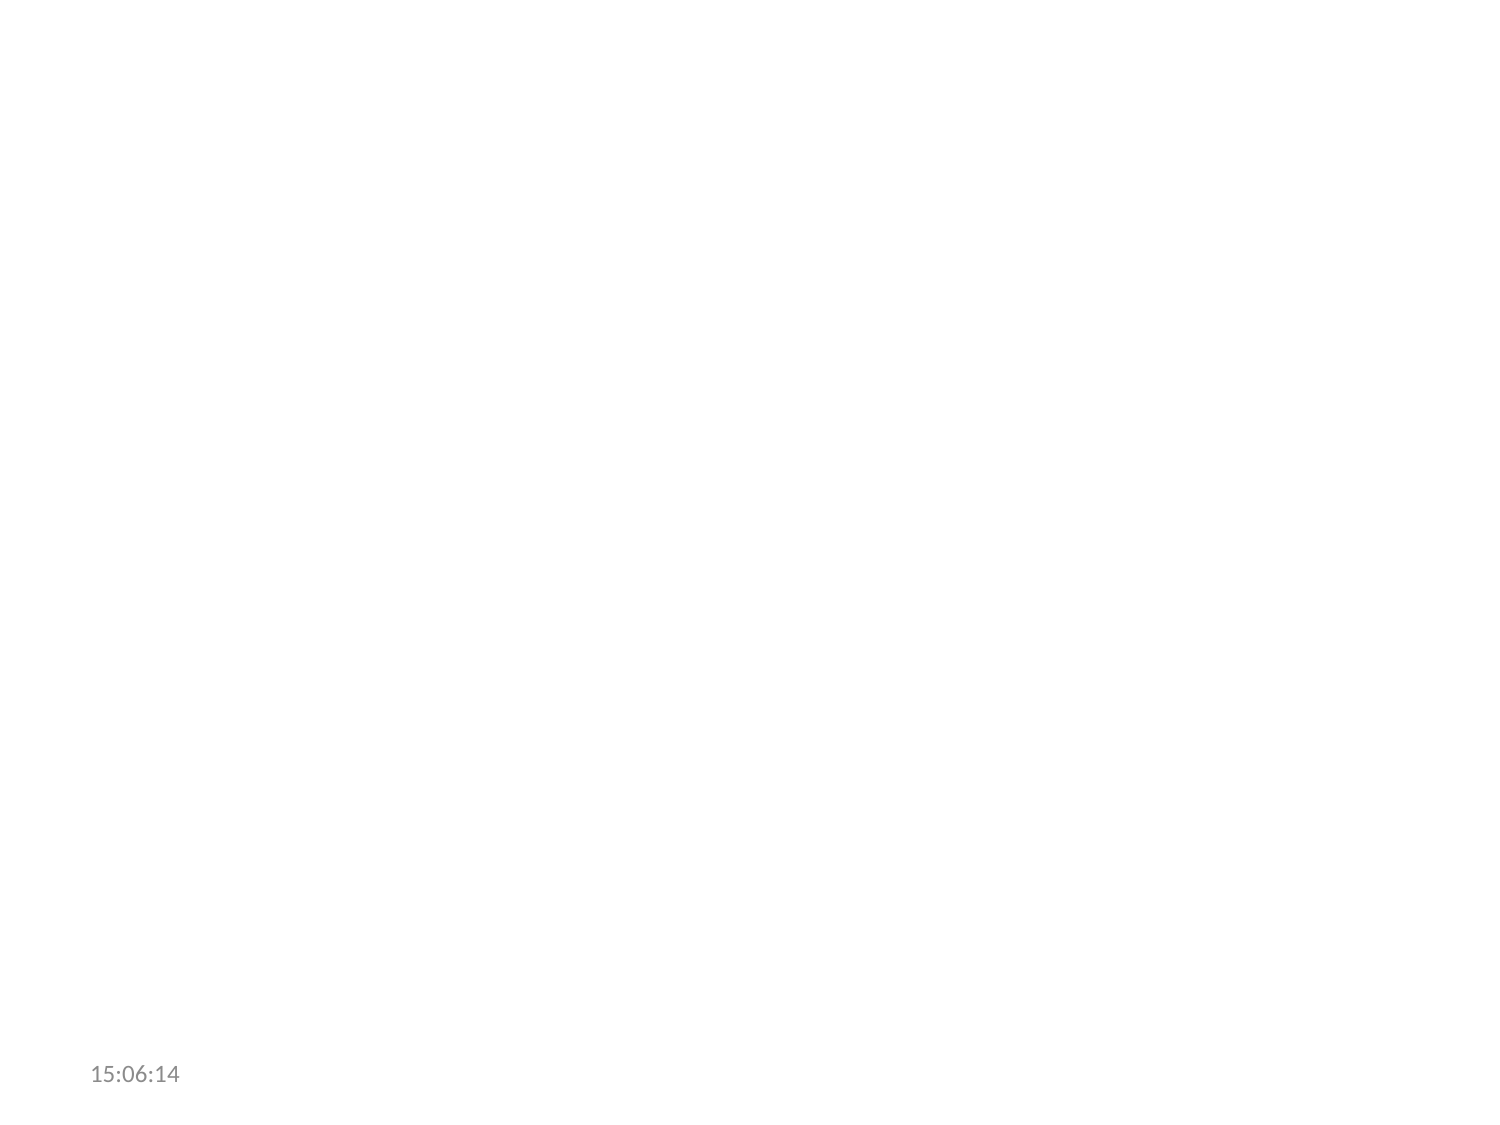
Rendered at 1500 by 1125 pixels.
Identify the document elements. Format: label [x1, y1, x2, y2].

slide_number [75, 1042, 425, 1103]
